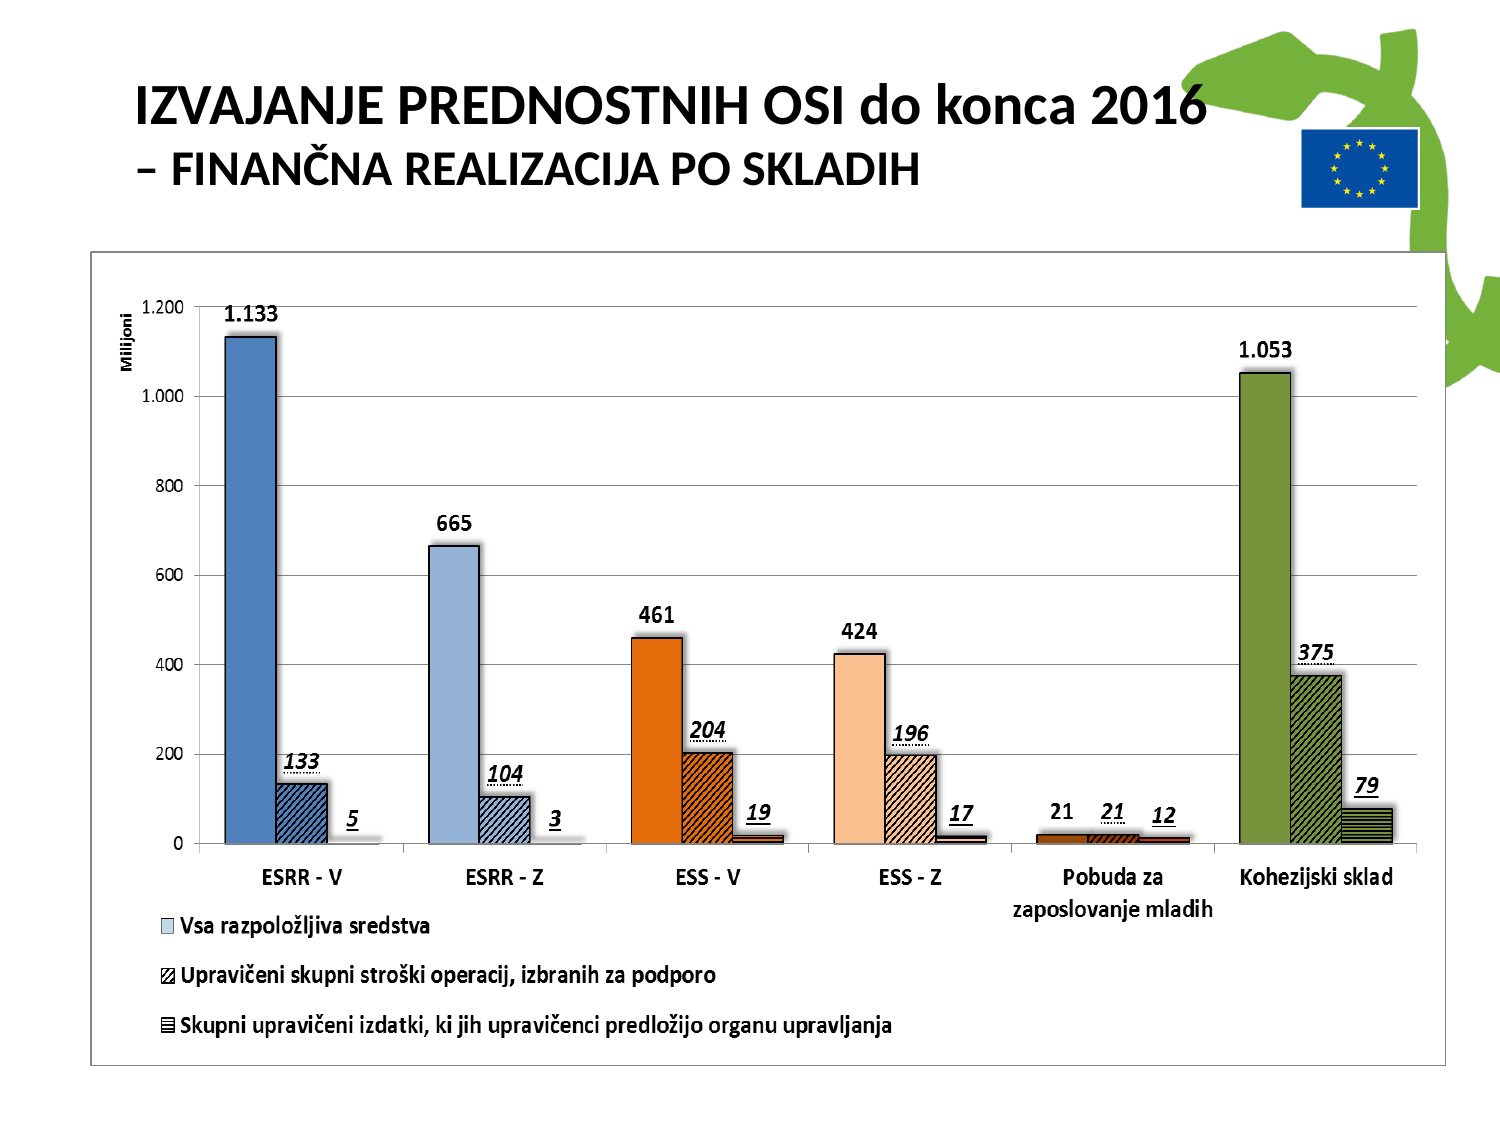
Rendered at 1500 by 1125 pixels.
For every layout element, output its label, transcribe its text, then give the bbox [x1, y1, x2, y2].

text_box IZVAJANJE PREDNOSTNIH OSI do konca 2016 – FINANČNA REALIZACIJA PO SKLADIH [120, 75, 1228, 204]
picture [90, 75, 1500, 1066]
text_box [0, 0, 1500, 75]
